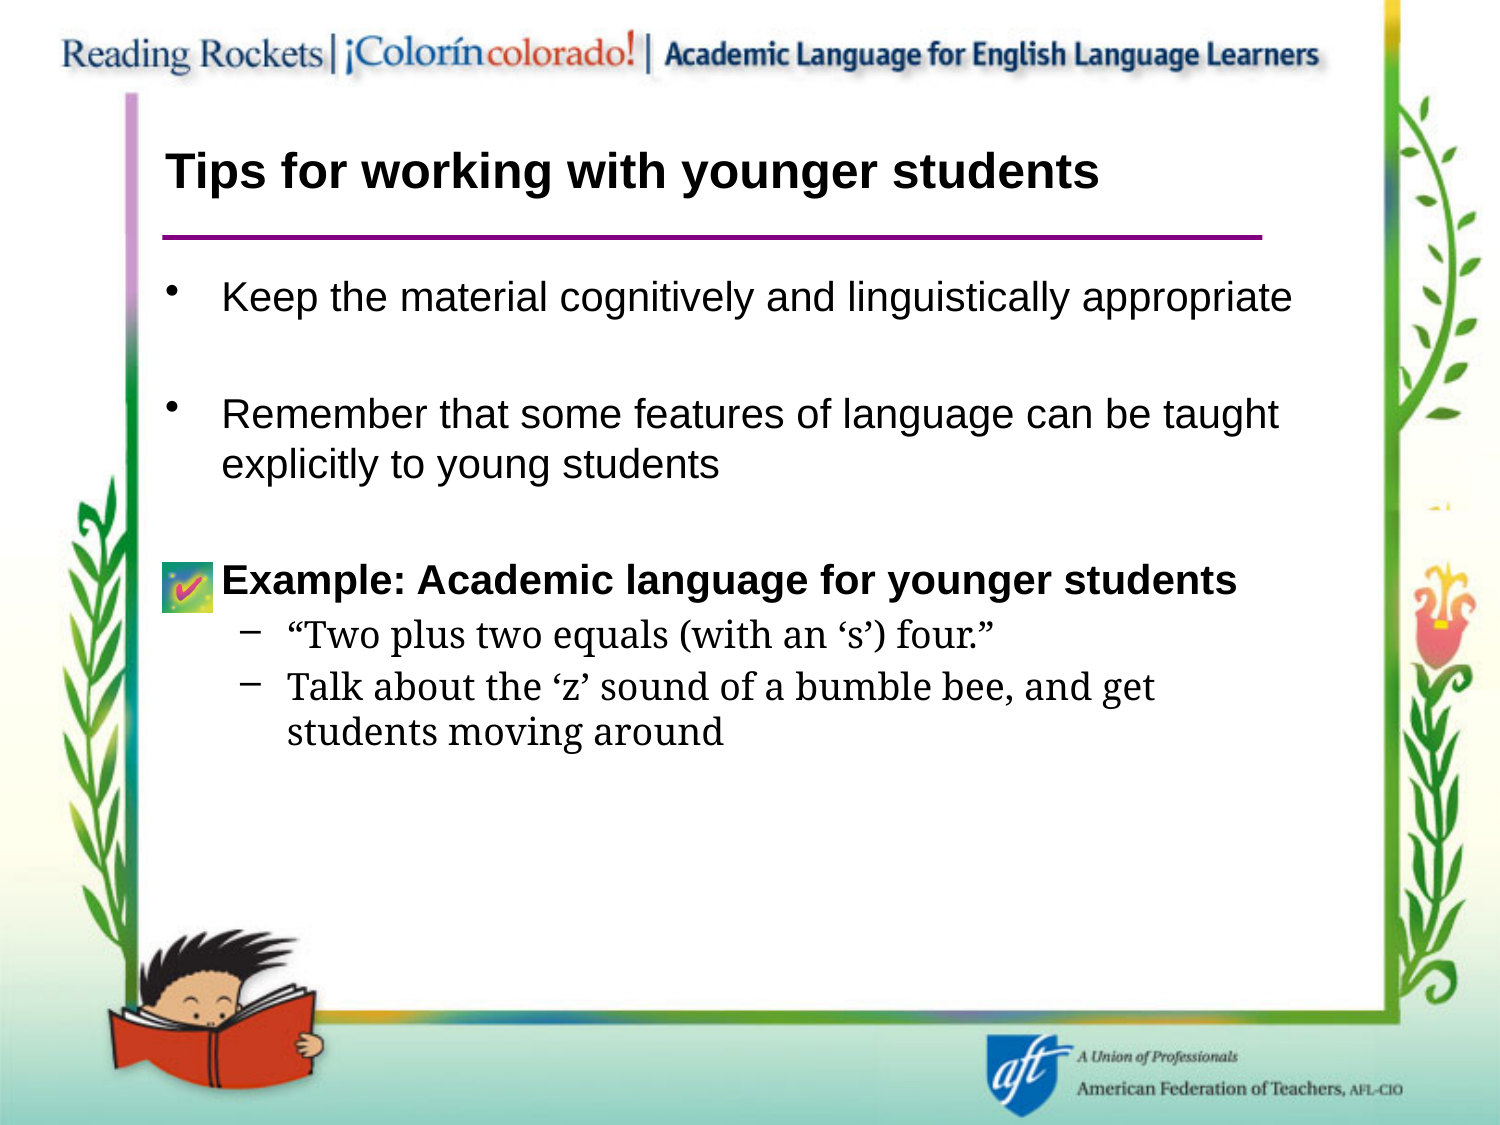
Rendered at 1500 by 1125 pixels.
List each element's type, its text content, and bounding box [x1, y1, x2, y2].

list Keep the material cognitively and linguistically appropriate Remember that some features of language can be taught explicitly to young students Example: Academic language for younger students “Two plus two equals (with an ‘s’) four.” Talk about the ‘z’ sound of a bumble bee, and get students moving around [149, 262, 1316, 1006]
title Tips for working with younger students [149, 74, 1376, 263]
picture [0, 0, 1500, 1125]
